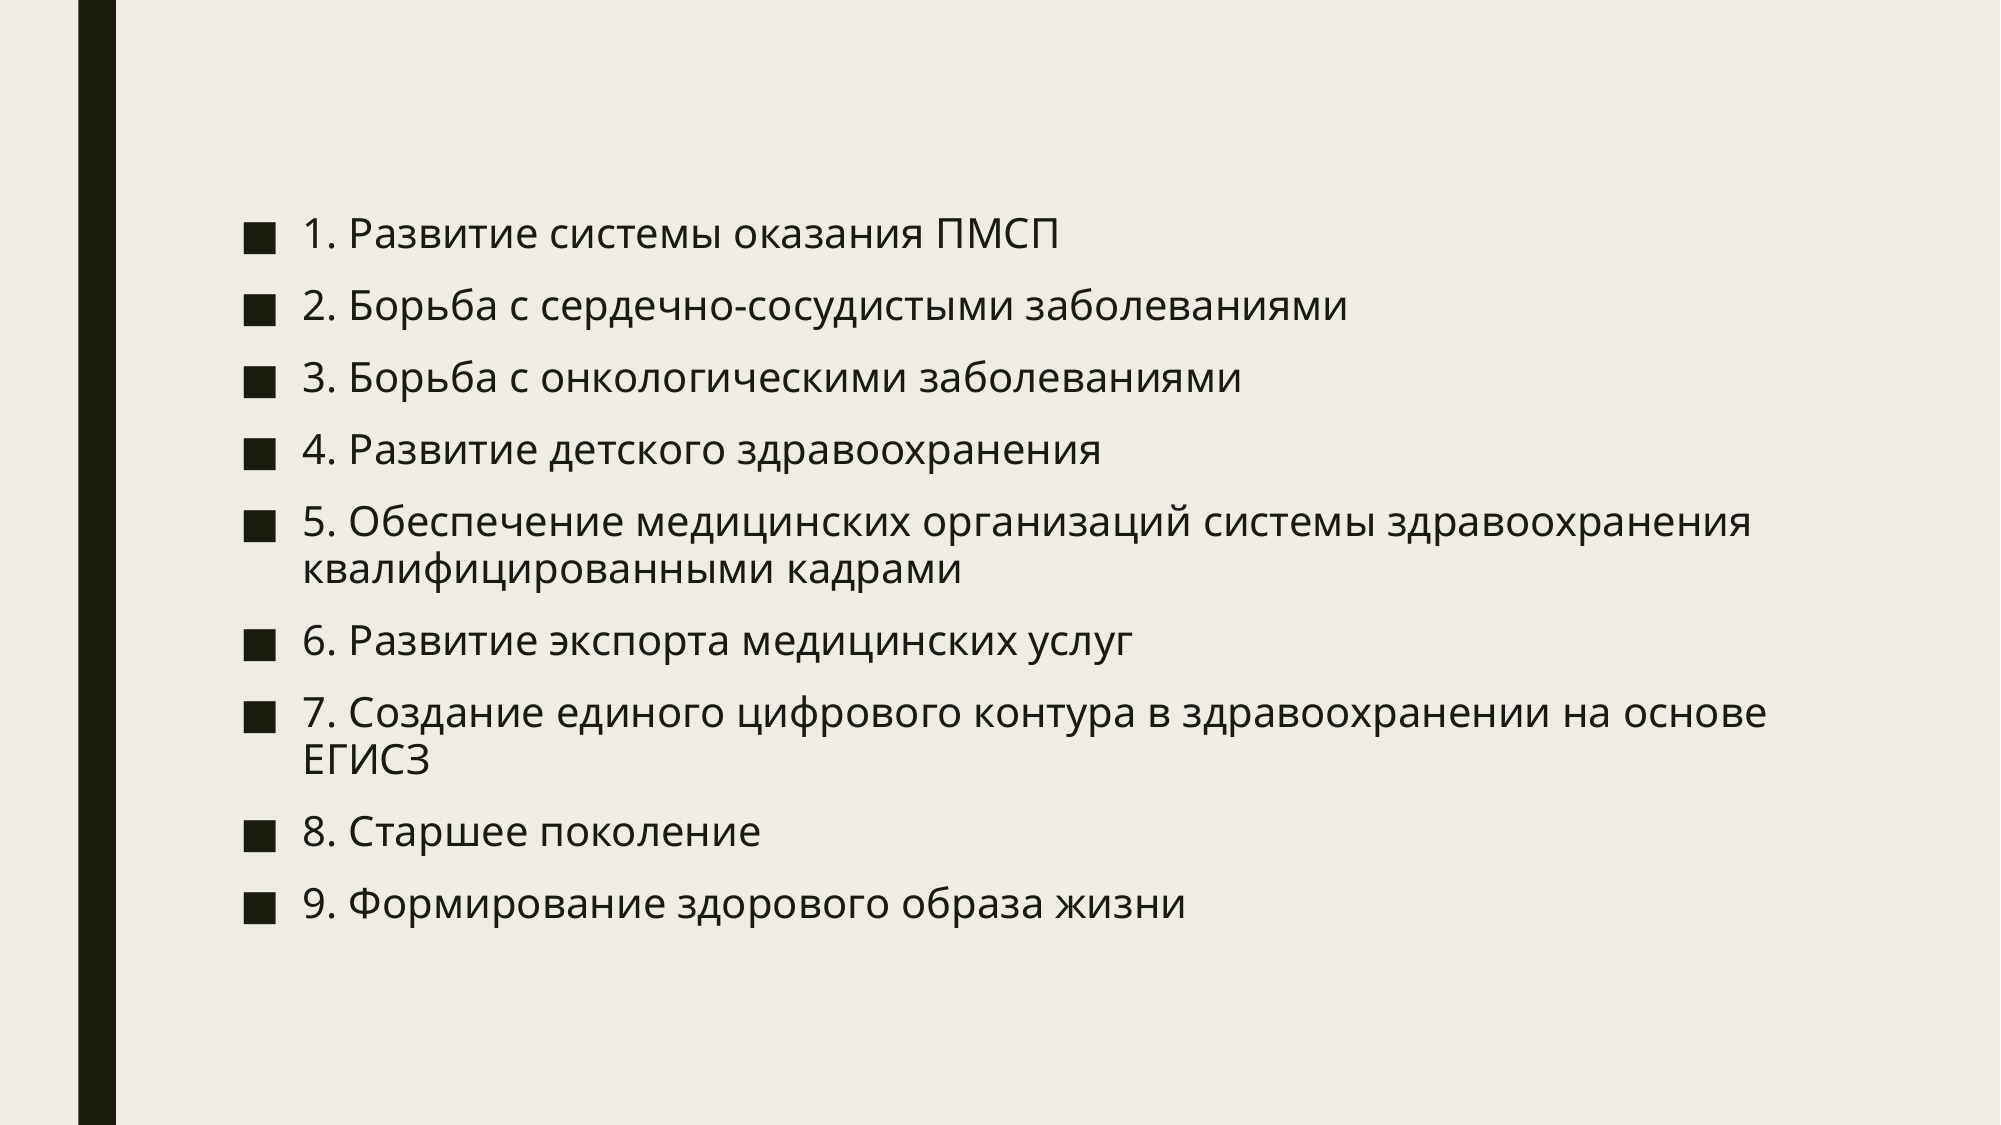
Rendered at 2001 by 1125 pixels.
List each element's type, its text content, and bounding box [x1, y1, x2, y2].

list 1. Развитие системы оказания ПМСП 2. Борьба с сердечно-сосудистыми заболеваниями 3. Борьба с онкологическими заболеваниями 4. Развитие детского здравоохранения 5. Обеспечение медицинских организаций системы здравоохранения квалифицированными кадрами 6. Развитие экспорта медицинских услуг 7. Создание единого цифрового контура в здравоохранении на основе ЕГИСЗ 8. Старшее поколение 9. Формирование здорового образа жизни [225, 203, 1800, 1104]
